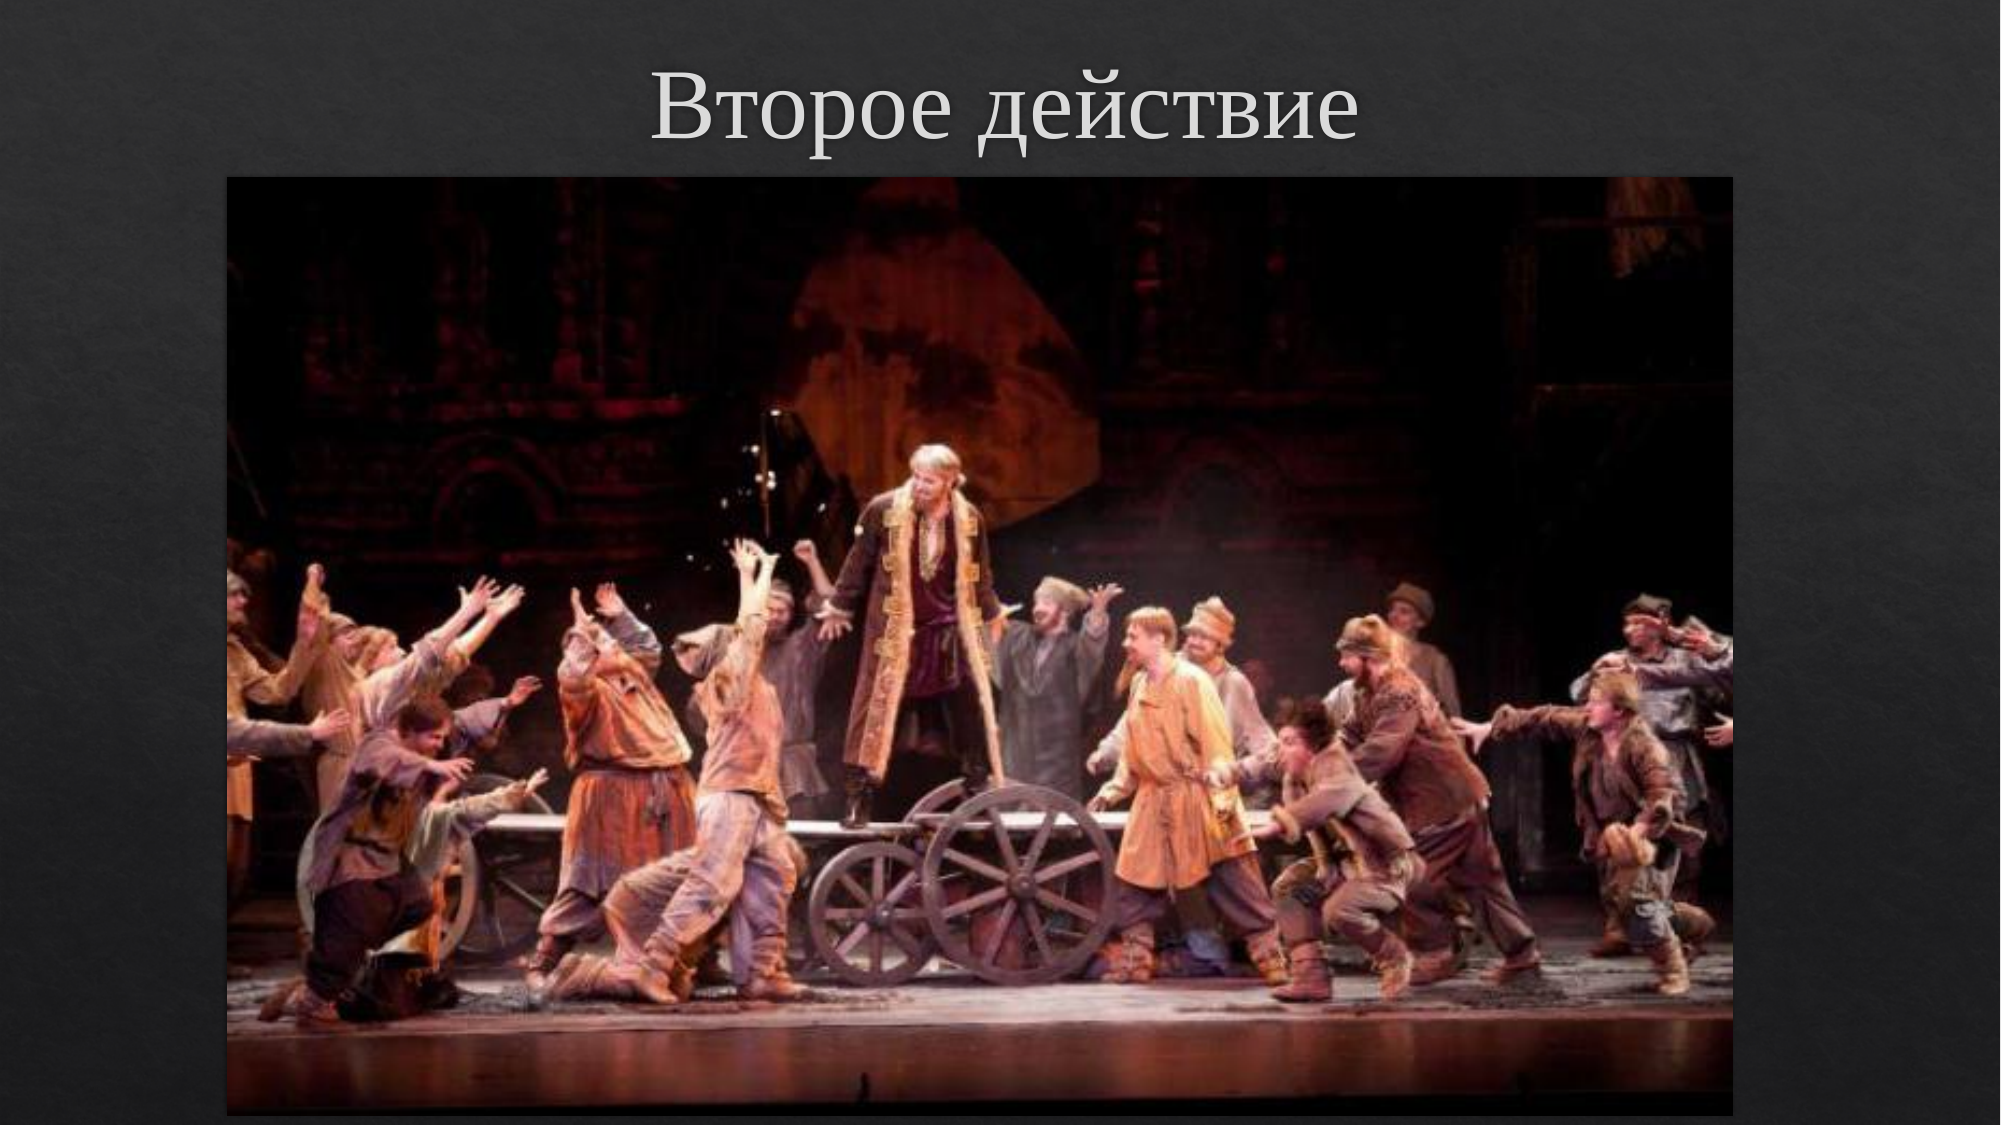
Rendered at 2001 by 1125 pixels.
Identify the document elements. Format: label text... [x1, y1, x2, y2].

title Второе действие [156, 18, 1855, 178]
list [226, 177, 1734, 1116]
